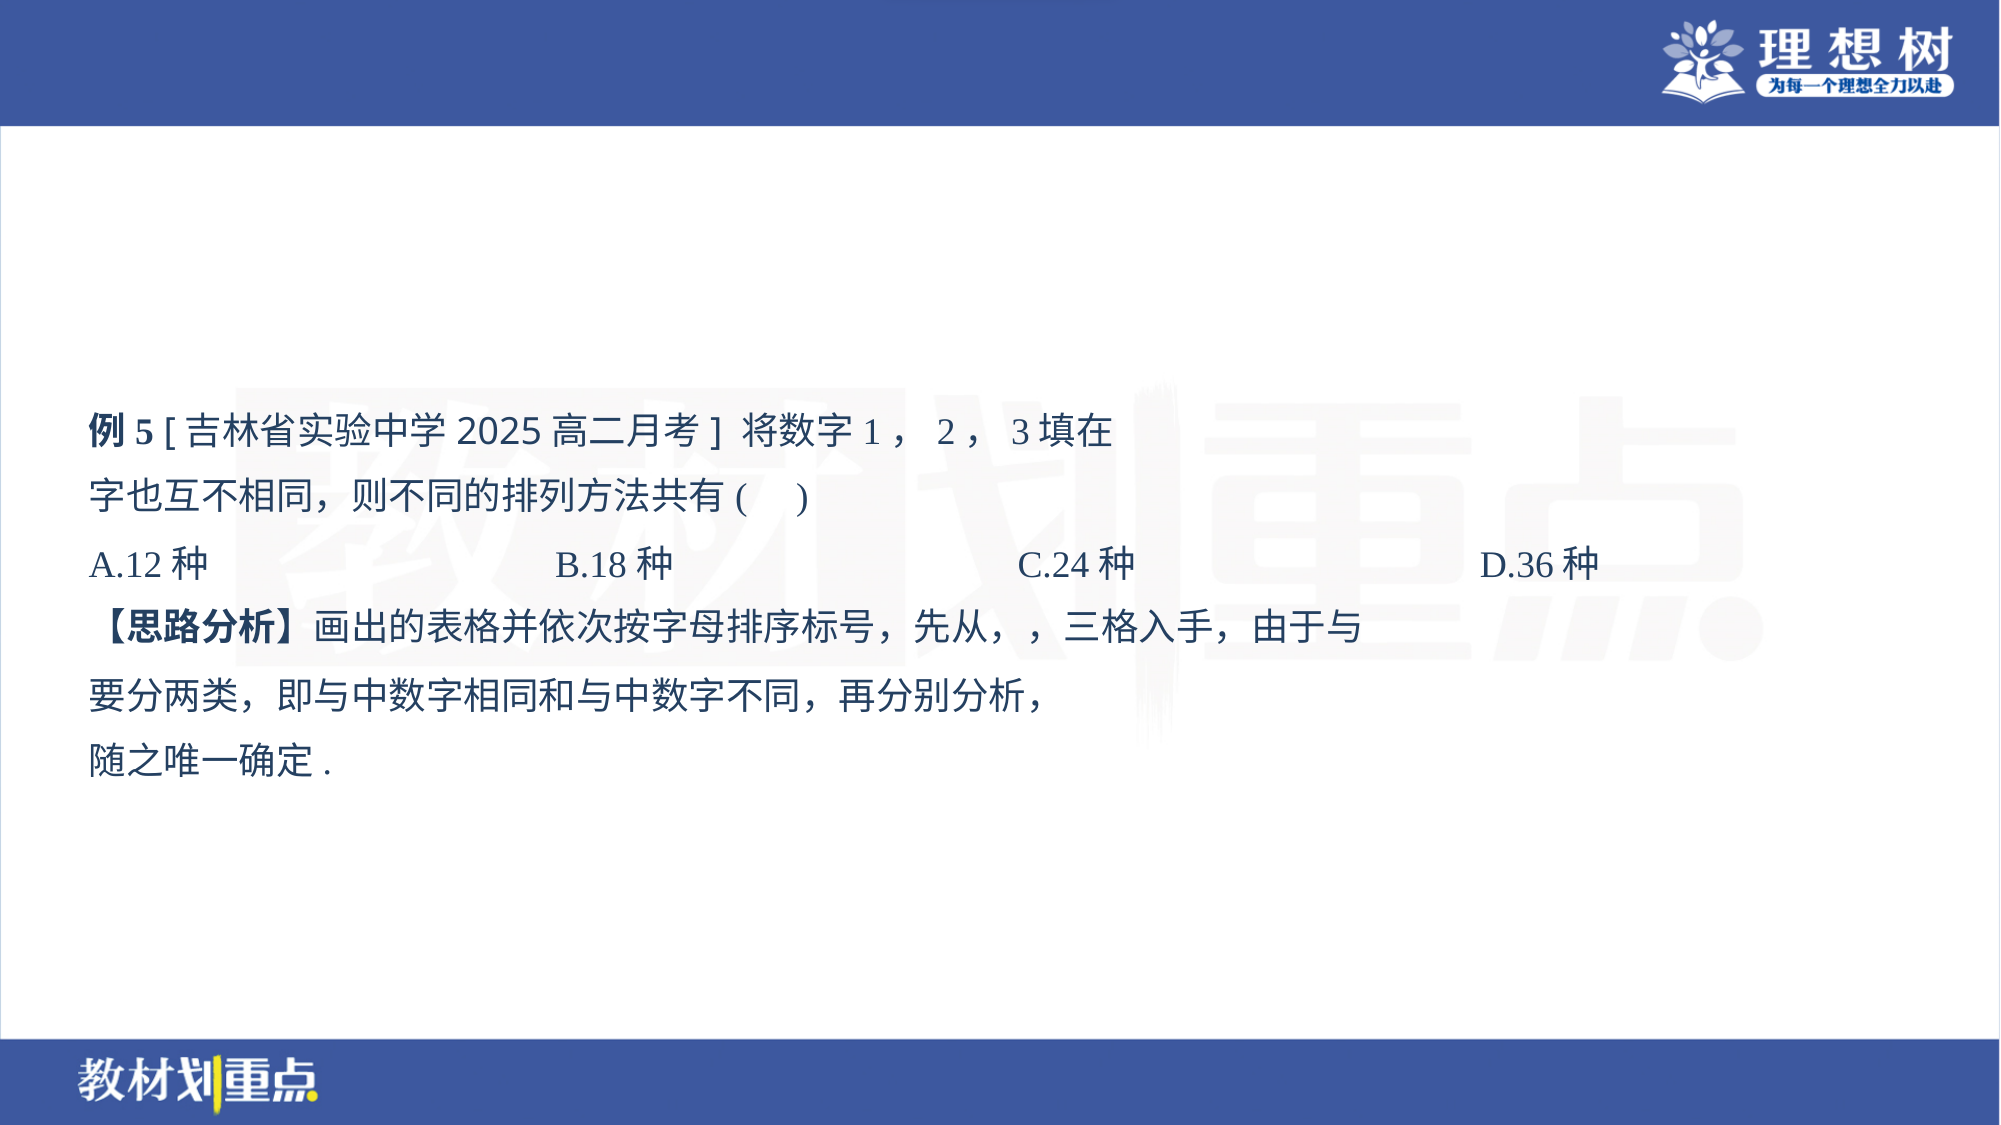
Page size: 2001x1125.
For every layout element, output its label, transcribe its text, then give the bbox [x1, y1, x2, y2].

picture [0, 0, 2000, 1125]
text_box A.12种 B.18种 C.24种 D.36种 [88, 518, 1911, 578]
